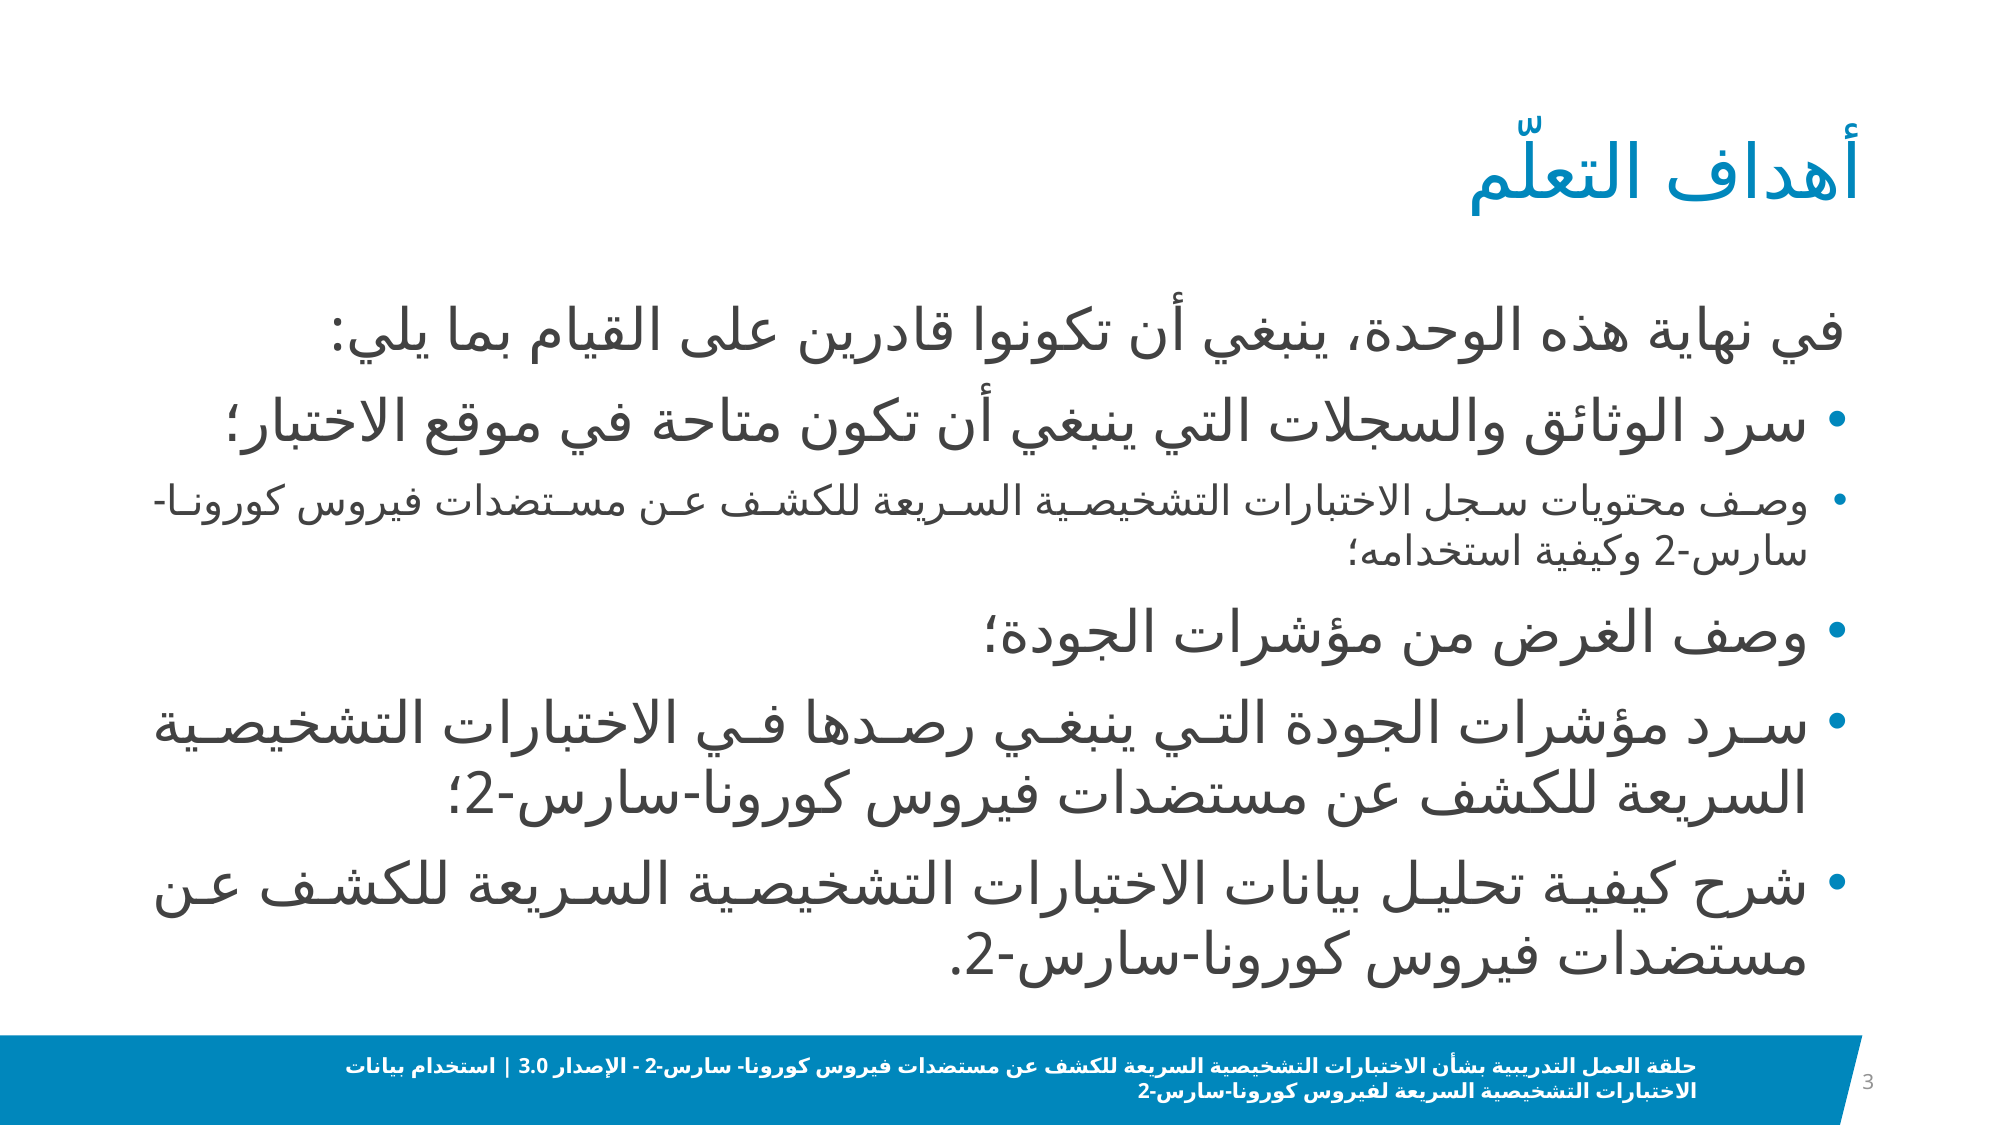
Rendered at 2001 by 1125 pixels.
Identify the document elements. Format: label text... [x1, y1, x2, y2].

slide_number 3 [1862, 1035, 1947, 1125]
footer حلقة العمل التدريبية بشأن الاختبارات التشخيصية السريعة للكشف عن مستضدات فيروس كورونا- سارس-2 - الإصدار 3.0 | استخدام بيانات الاختبارات التشخيصية السريعة لفيروس كورونا-سارس-2 [302, 1036, 1698, 1119]
list في نهاية هذه الوحدة، ينبغي أن تكونوا قادرين على القيام بما يلي: سرد الوثائق والسجلات التي ينبغي أن تكون متاحة في موقع الاختبار؛ وصف محتويات سجل الاختبارات التشخيصية السريعة للكشف عن مستضدات فيروس كورونا-سارس-2 وكيفية استخدامه؛ وصف الغرض من مؤشرات الجودة؛ سرد مؤشرات الجودة التي ينبغي رصدها في الاختبارات التشخيصية السريعة للكشف عن مستضدات فيروس كورونا-سارس-2؛ شرح كيفية تحليل بيانات الاختبارات التشخيصية السريعة للكشف عن مستضدات فيروس كورونا-سارس-2. [137, 284, 1863, 1014]
title أهداف التعلّم [137, 59, 1863, 215]
